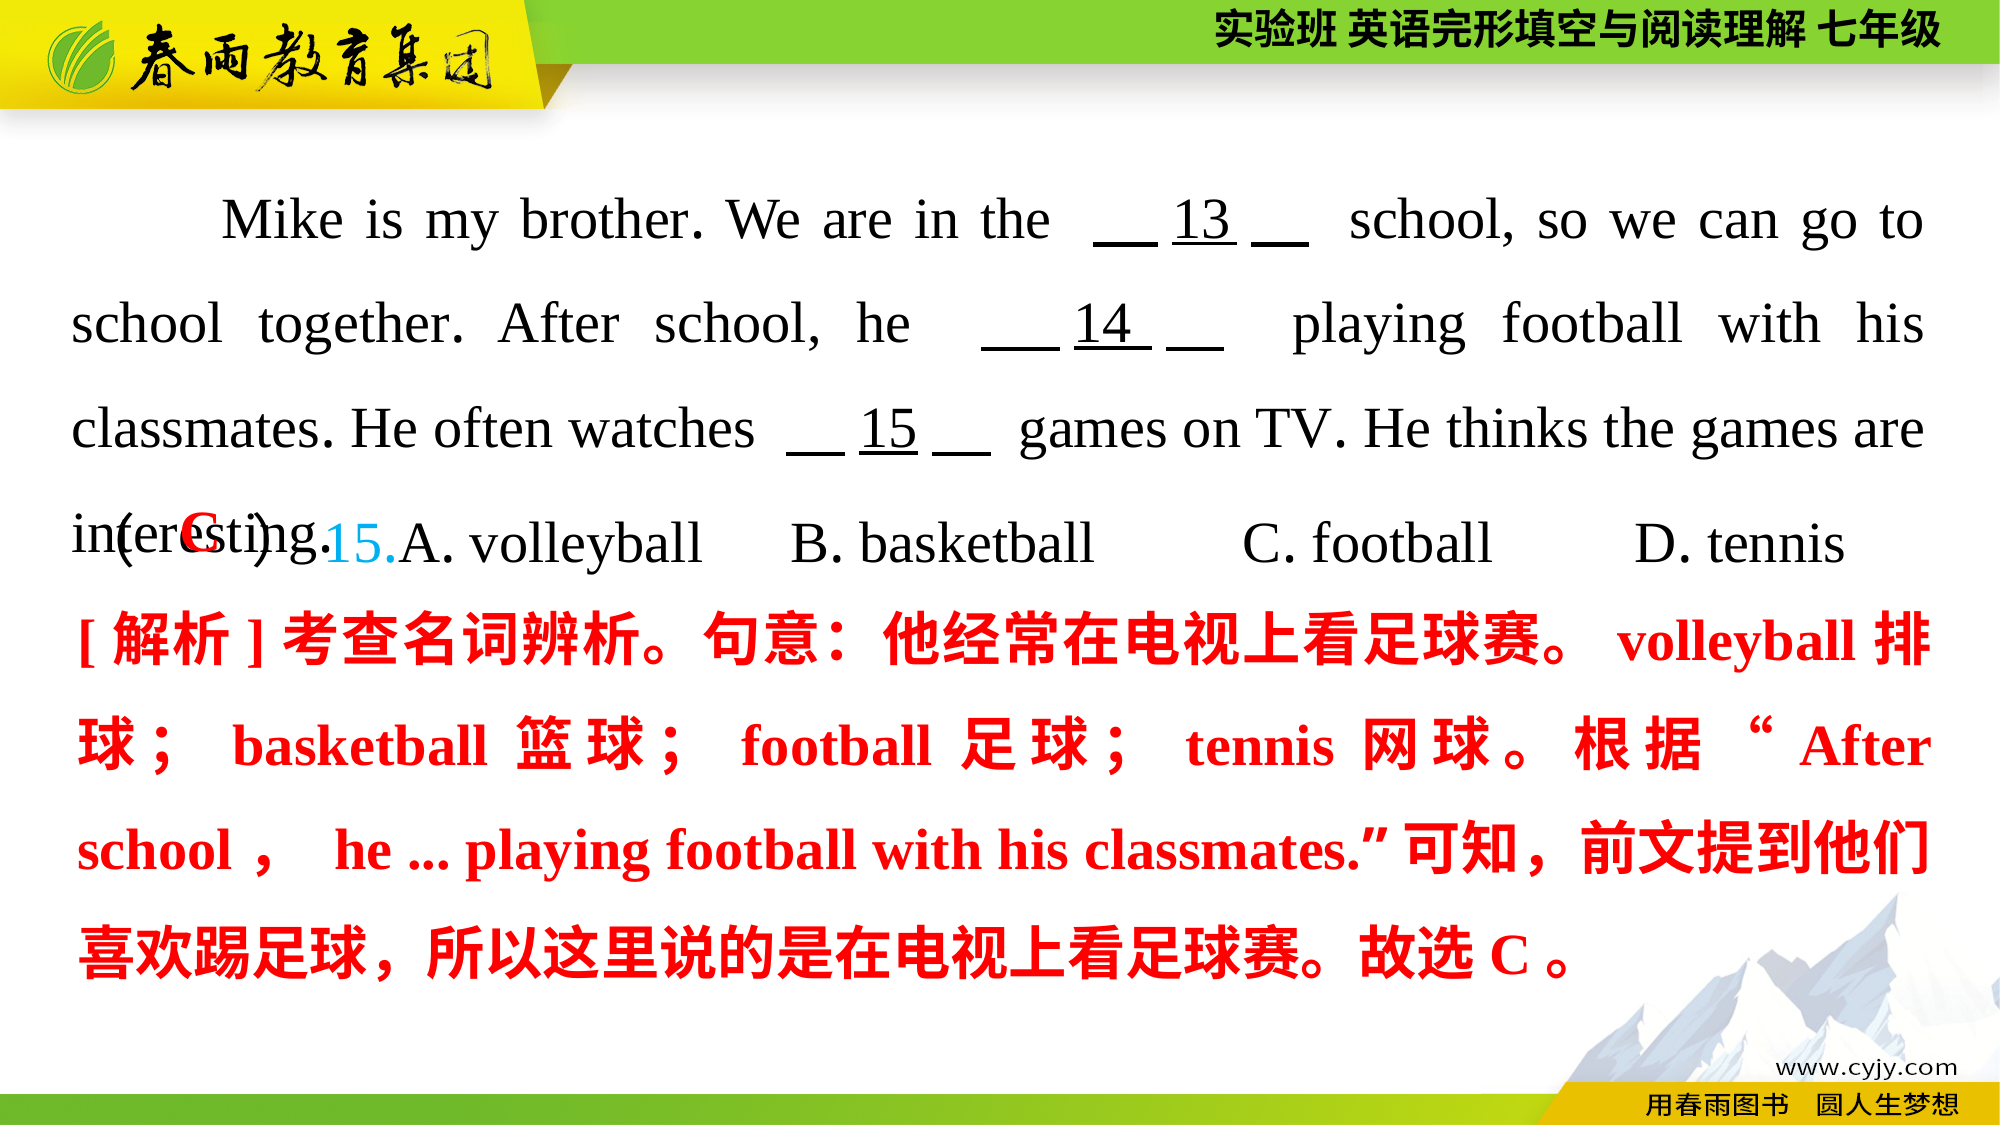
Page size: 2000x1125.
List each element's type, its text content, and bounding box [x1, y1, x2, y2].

text_box C [164, 485, 237, 570]
list Mike is my brother. We are in the 13 school, so we can go to school together. After school, he 14 playing football with his classmates. He often watches 15 games on TV. He thinks the games are interesting. [56, 137, 1941, 457]
picture [0, 0, 2000, 1125]
text_box （ ）15.A. volleyball B. basketball C. football D. tennis [62, 461, 1947, 559]
text_box [解析]考查名词辨析。句意：他经常在电视上看足球赛。volleyball排球；basketball篮球；football足球；tennis网球。根据“After school， he ... playing football with his classmates.”可知，前文提到他们喜欢踢足球，所以这里说的是在电视上看足球赛。故选C。 [62, 559, 1947, 994]
